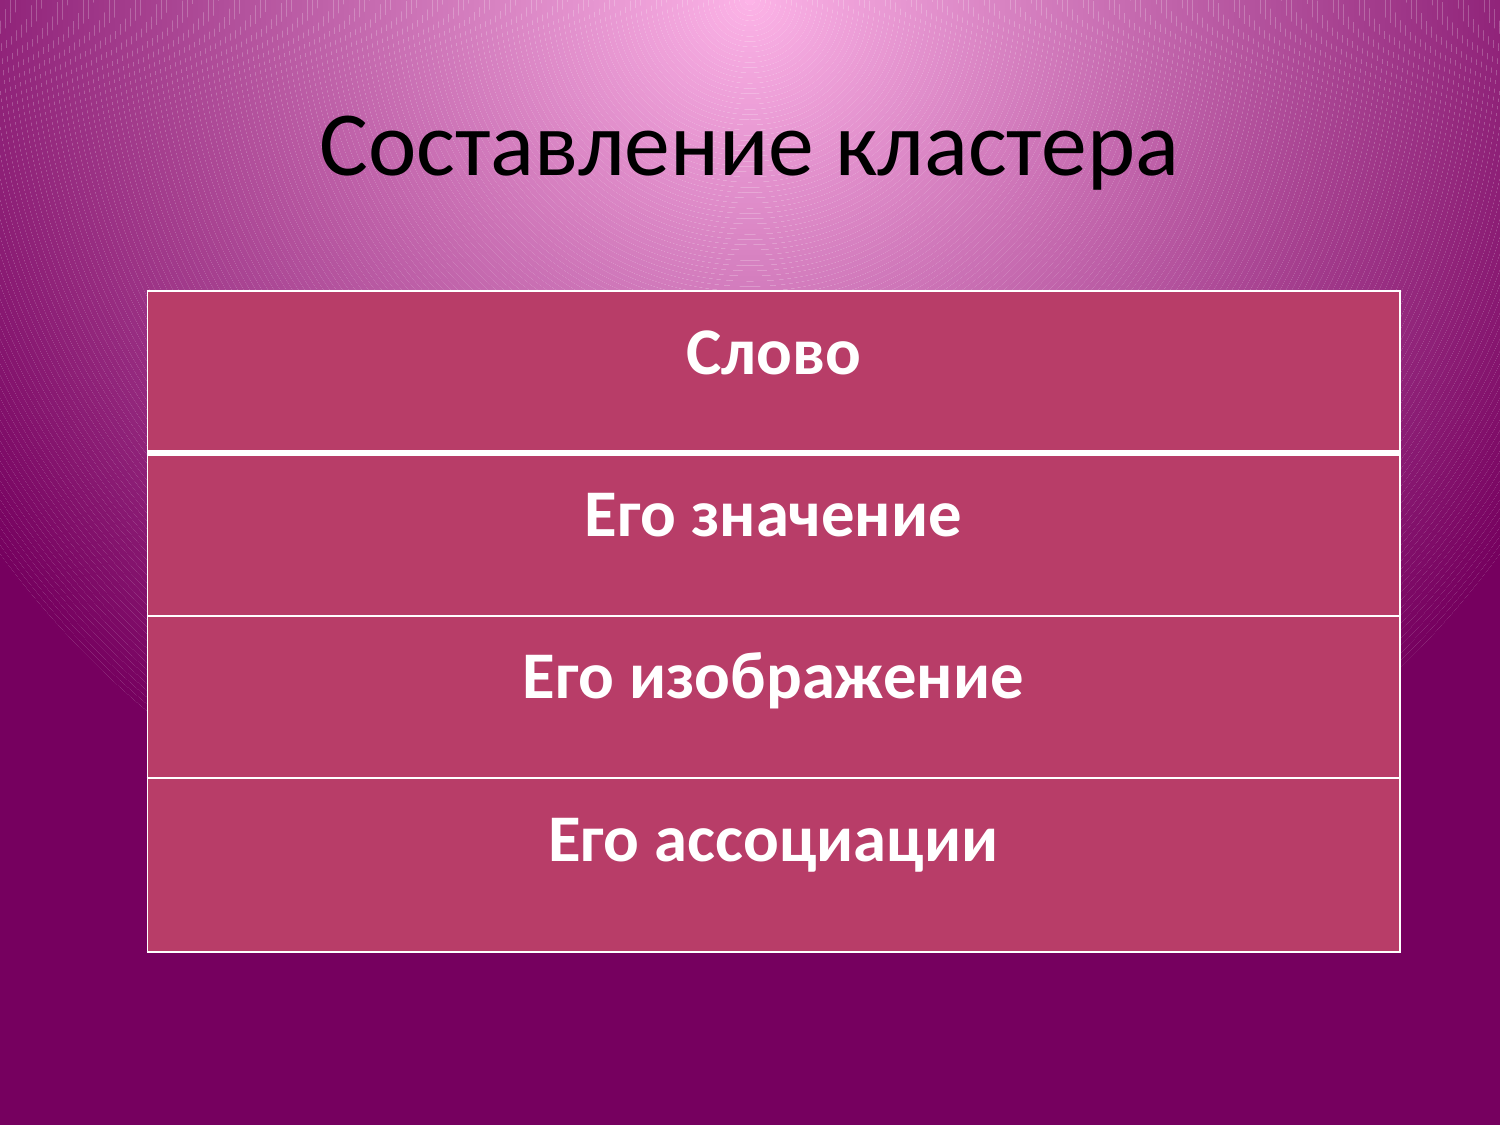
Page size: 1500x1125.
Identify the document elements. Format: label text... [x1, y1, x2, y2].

table_cell Его ассоциации [148, 779, 1399, 951]
table_cell Его изображение [148, 617, 1399, 777]
table_header Слово [148, 292, 1399, 450]
table_cell Его значение [148, 456, 1399, 615]
title Составление кластера [75, 45, 1425, 233]
text_box [263, 546, 1500, 622]
